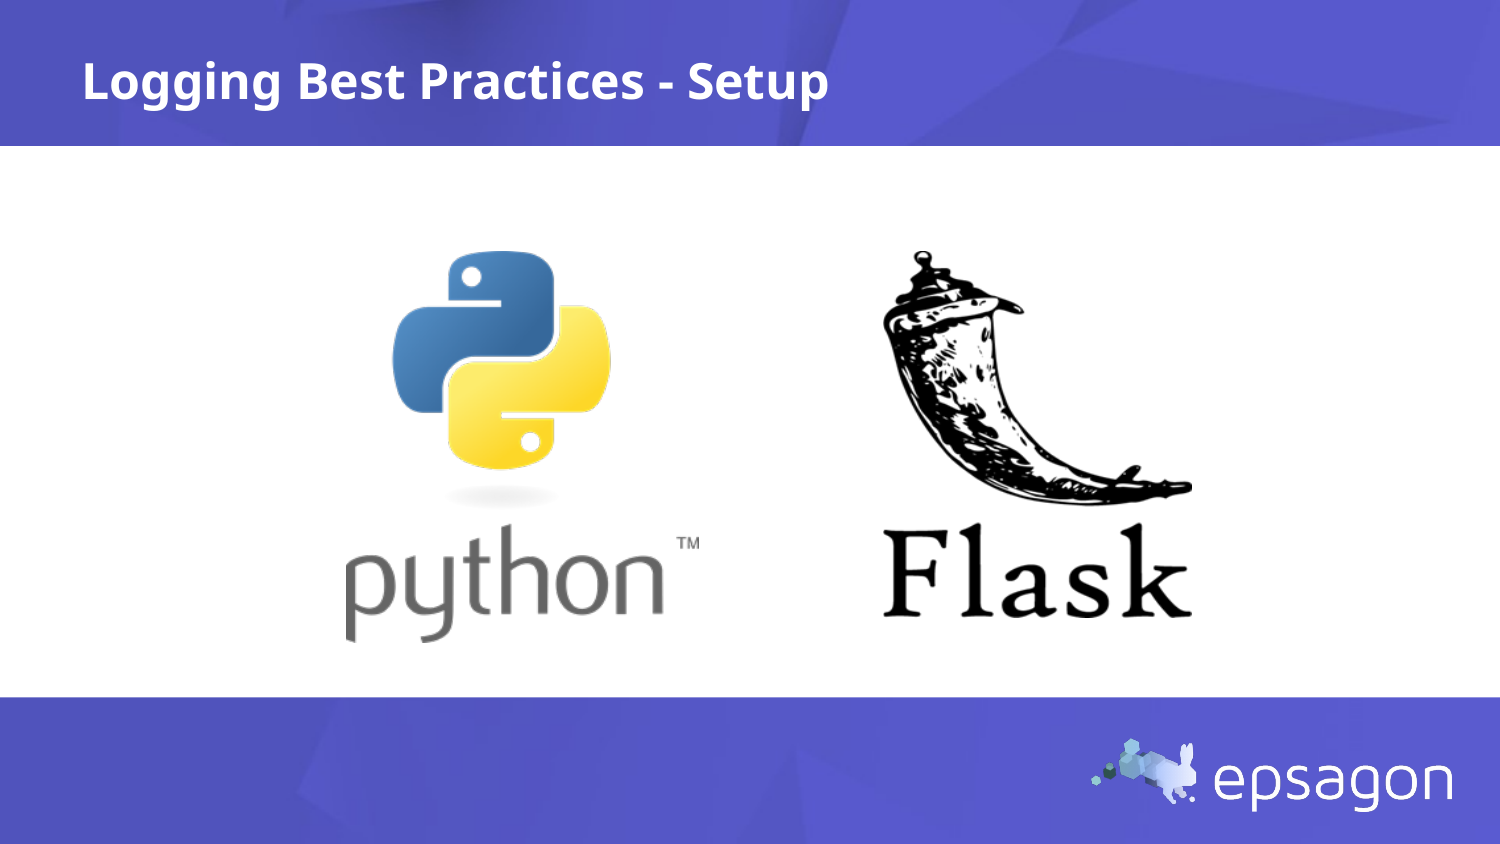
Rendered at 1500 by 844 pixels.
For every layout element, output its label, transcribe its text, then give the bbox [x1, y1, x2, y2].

picture [0, 698, 1500, 844]
picture [883, 251, 1192, 618]
picture [345, 251, 699, 643]
list Logging Best Practices - Setup [73, 52, 1298, 122]
picture [0, 0, 1500, 146]
